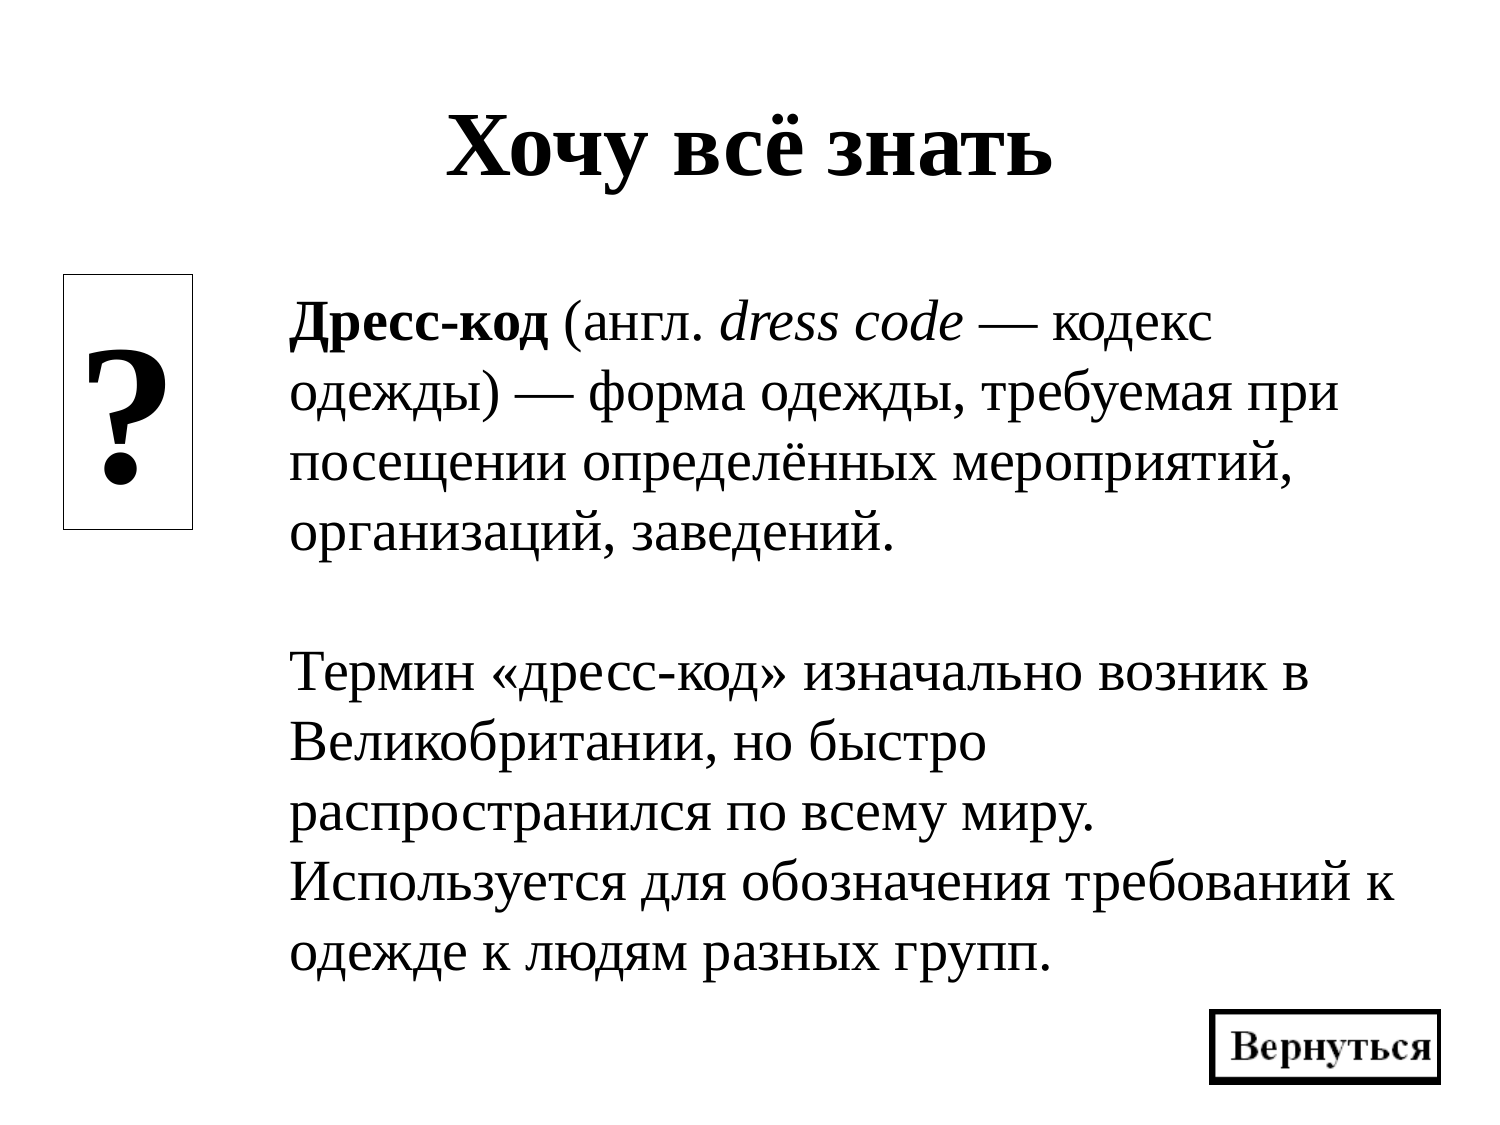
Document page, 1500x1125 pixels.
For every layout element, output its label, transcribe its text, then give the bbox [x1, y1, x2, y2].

text_box ? [63, 274, 193, 530]
title Хочу всё знать [75, 45, 1425, 233]
picture [1212, 1012, 1438, 1082]
text_box Дресс-код (англ. dress code — кодекс одежды) — форма одежды, требуемая при посещении определённых мероприятий, организаций, заведений. Термин «дресс-код» изначально возник в Великобритании, но быстро распространился по всему миру. Используется для обозначения требований к одежде к людям разных групп. [274, 274, 1413, 990]
